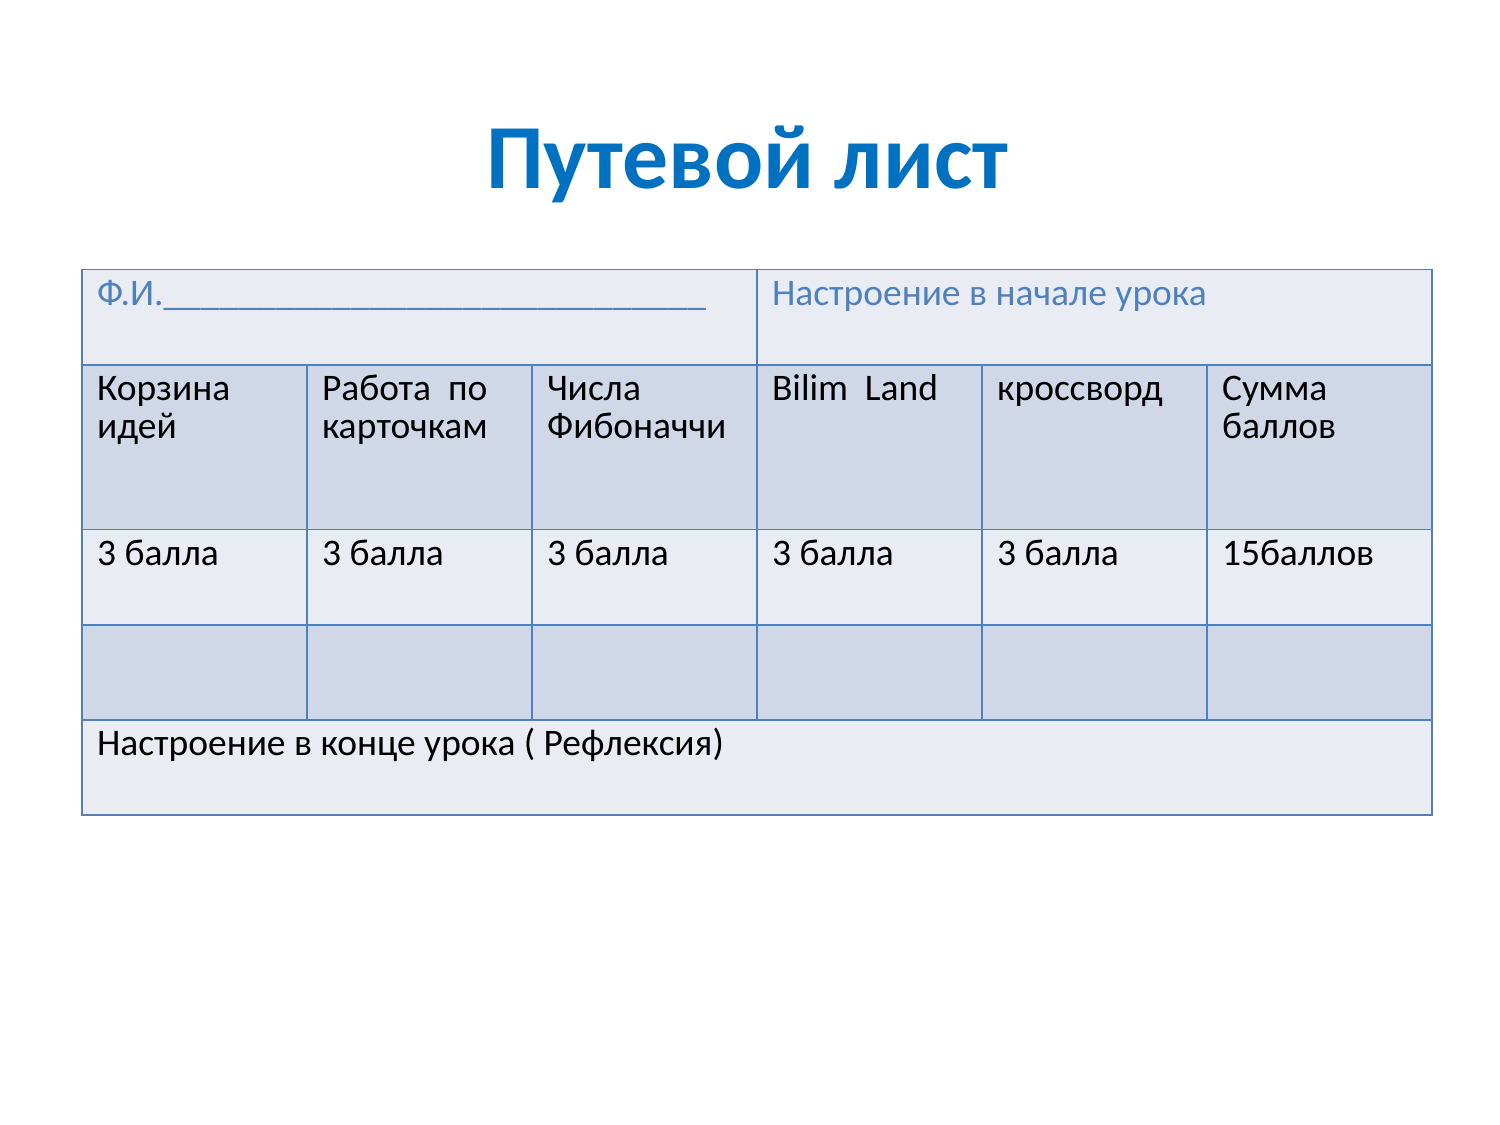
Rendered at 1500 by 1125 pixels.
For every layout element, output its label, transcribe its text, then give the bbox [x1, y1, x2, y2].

table_cell [758, 626, 981, 719]
table_cell 3 балла [308, 530, 531, 624]
table_cell 3 балла [758, 530, 981, 624]
table_cell [308, 626, 531, 719]
table_cell [83, 626, 306, 719]
table_cell [1208, 626, 1431, 719]
table_cell 3 балла [83, 530, 306, 624]
table_header Настроение в начале урока [758, 270, 1431, 364]
table_cell Bilim Land [758, 366, 981, 529]
table_cell 3 балла [983, 530, 1206, 624]
table_cell Сумма баллов [1208, 366, 1431, 529]
table_header Ф.И._____________________________ [83, 270, 756, 364]
table_cell [983, 626, 1206, 719]
table_cell Корзина идей [83, 366, 306, 529]
title Путевой лист [70, 58, 1425, 247]
table_cell Числа Фибоначчи [533, 366, 756, 529]
table_cell [533, 626, 756, 719]
table_cell 15баллов [1208, 530, 1431, 624]
table_cell Работа по карточкам [308, 366, 531, 529]
table_cell Настроение в конце урока ( Рефлексия) [83, 721, 1431, 814]
table_cell 3 балла [533, 530, 756, 624]
table_cell кроссворд [983, 366, 1206, 529]
